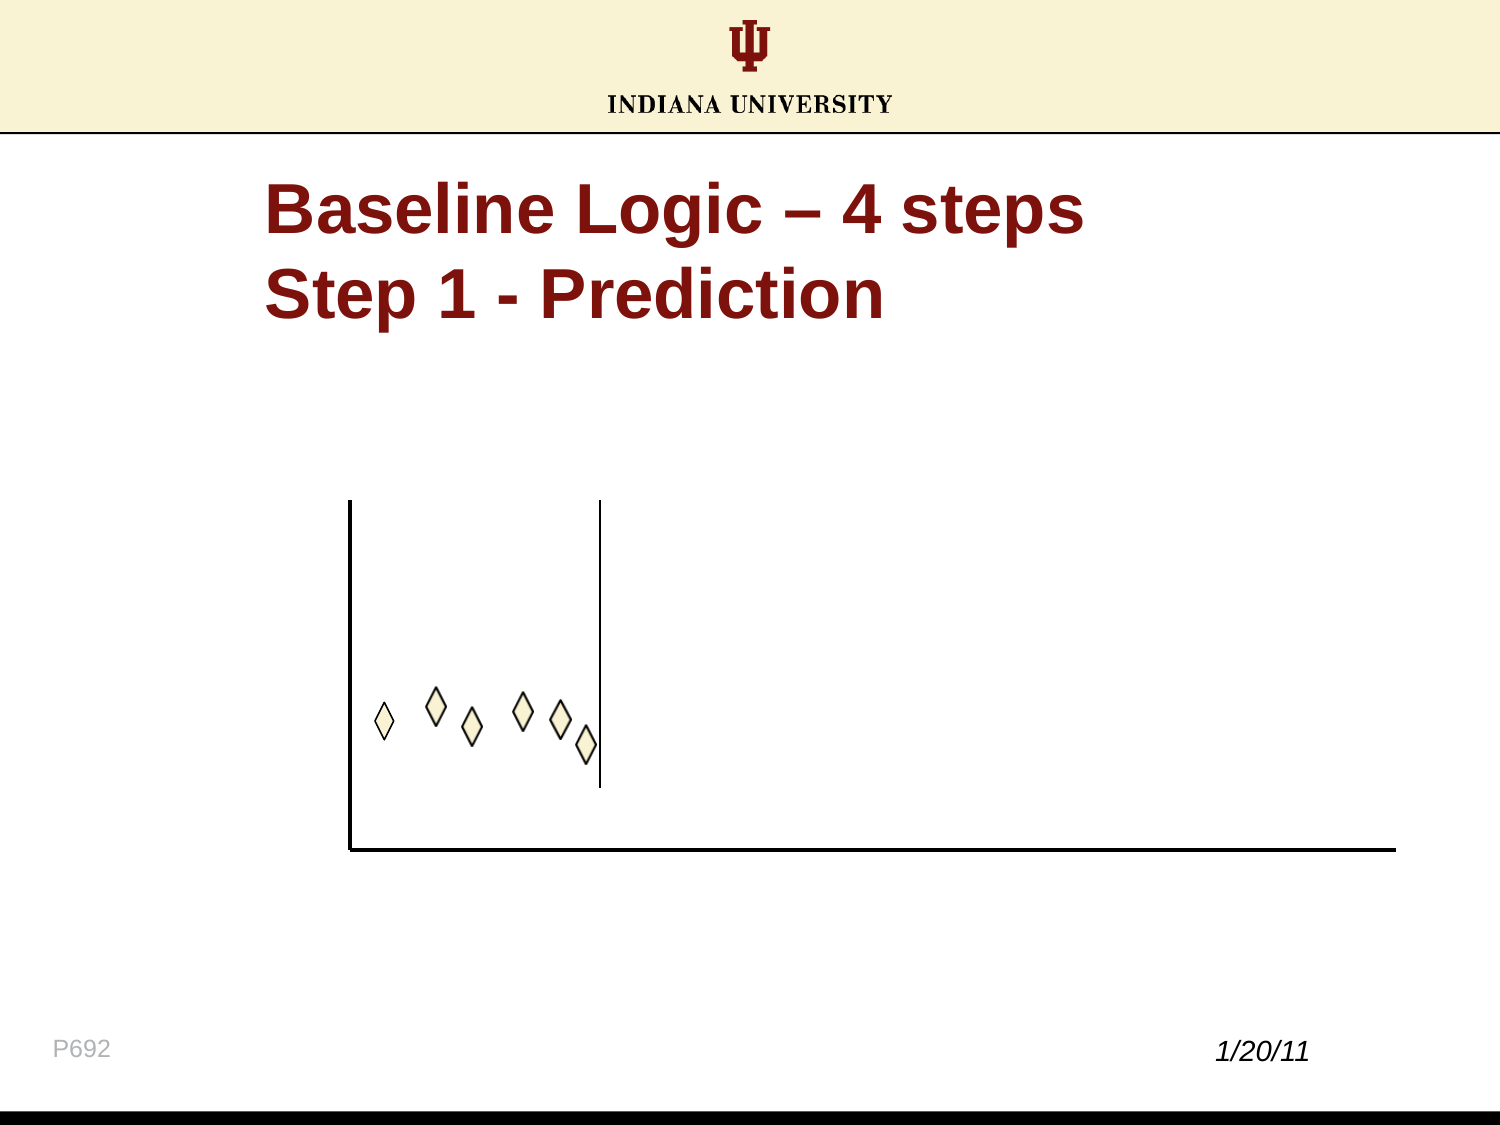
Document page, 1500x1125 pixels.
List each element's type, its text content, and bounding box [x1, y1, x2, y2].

picture [574, 724, 597, 765]
picture [549, 699, 572, 740]
title Baseline Logic – 4 steps Step 1 - Prediction [249, 154, 1417, 342]
picture [512, 690, 534, 732]
text_box [374, 702, 394, 740]
footer P692 [37, 1024, 851, 1076]
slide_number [1199, 1024, 1463, 1076]
picture [461, 706, 483, 747]
picture [424, 686, 447, 727]
picture [608, 20, 892, 113]
